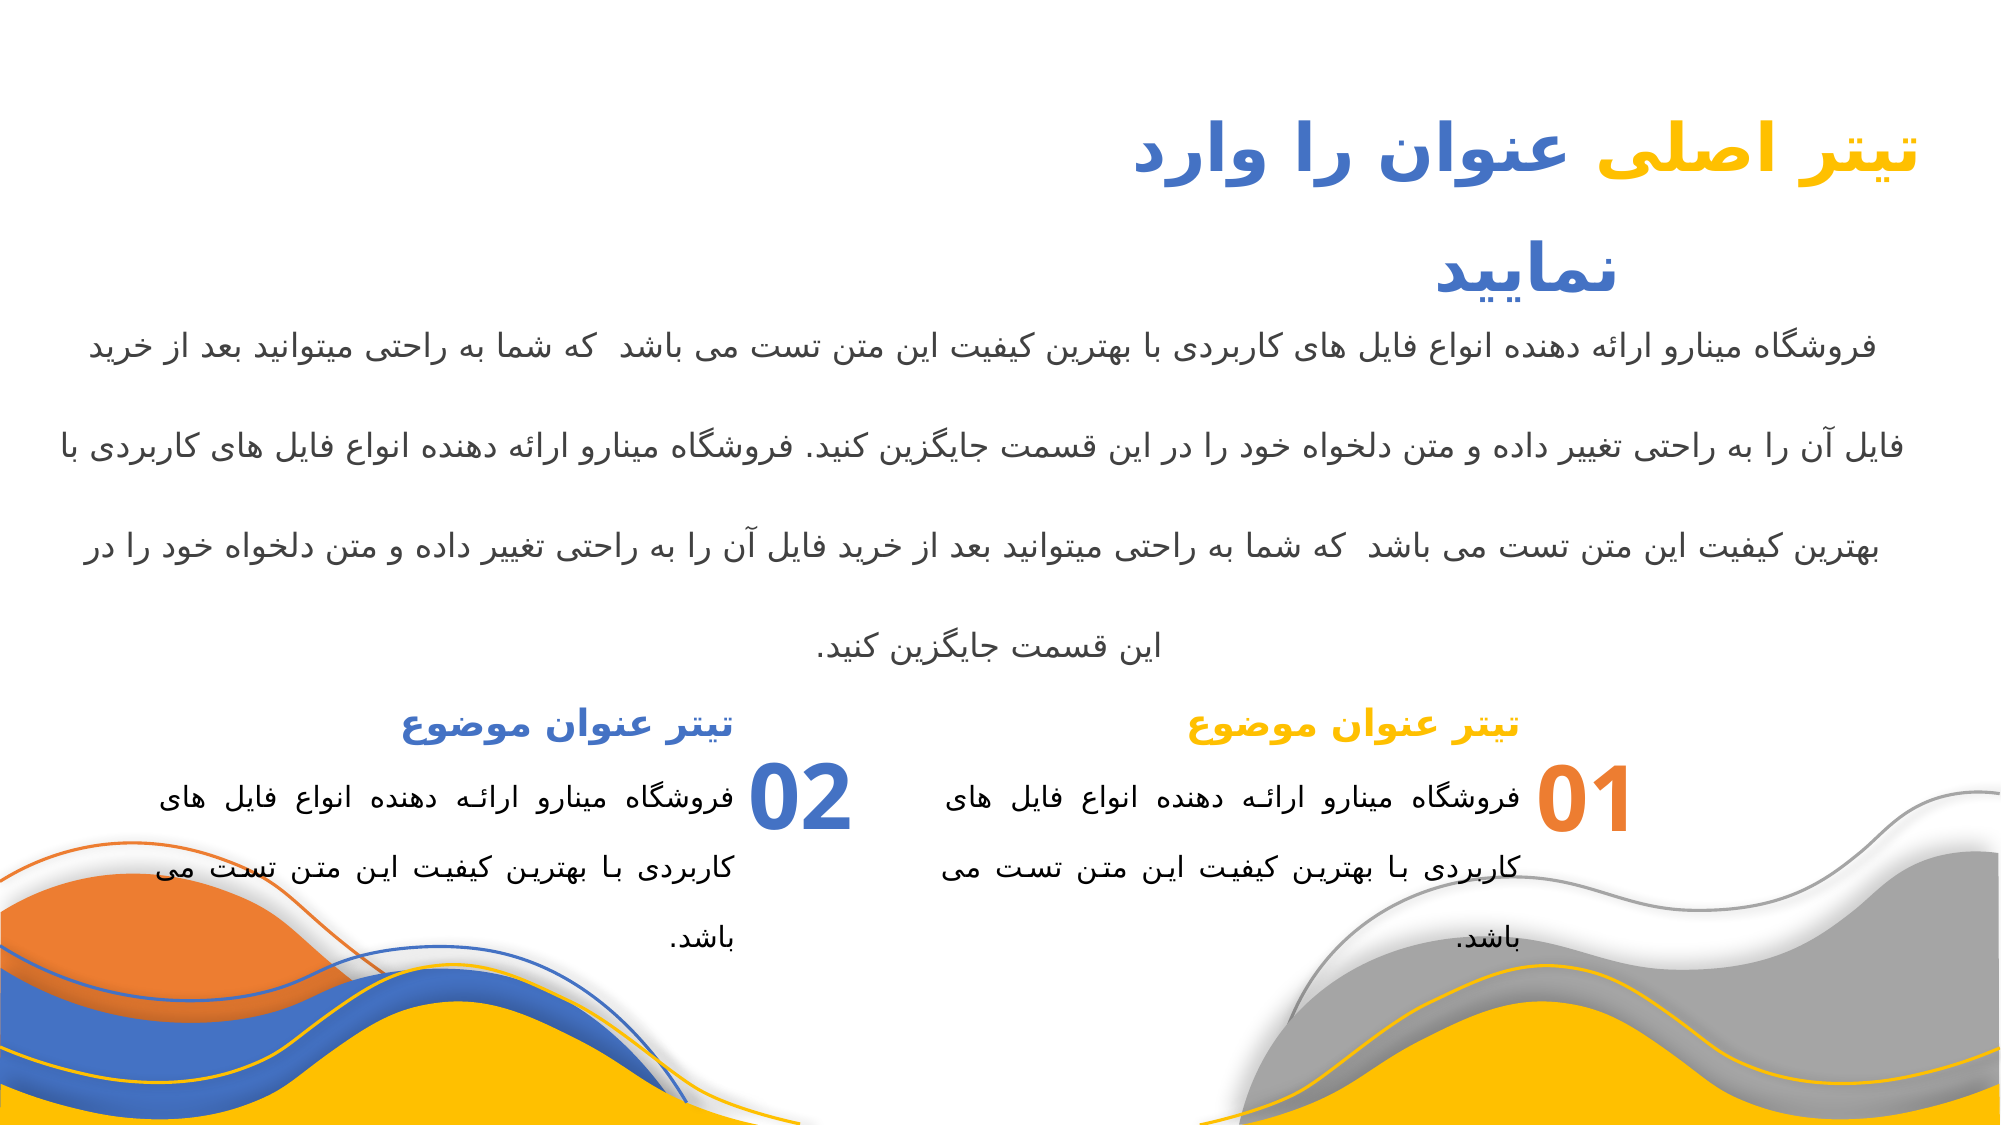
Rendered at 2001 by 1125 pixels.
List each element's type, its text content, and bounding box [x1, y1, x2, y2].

text_box تیتر اصلی عنوان را وارد نمایید [1115, 56, 1941, 312]
text_box 02 [750, 730, 921, 845]
text_box فروشگاه مینارو ارائه دهنده انواع فایل های کاربردی با بهترین کیفیت این متن تست می باشد که شما به راحتی میتوانید بعد از خرید فایل آن را به راحتی تغییر داده و متن دلخواه خود را در این قسمت جایگزین کنید. فروشگاه مینارو ارائه دهنده انواع فایل های کاربردی با بهترین کیفیت این متن تست می باشد که شما به راحتی میتوانید بعد از خرید فایل آن را به راحتی تغییر داده و متن دلخواه خود را در این قسمت جایگزین کنید. [43, 257, 1924, 772]
text_box تیتر عنوان موضوع فروشگاه مینارو ارائه دهنده انواع فایل های کاربردی با بهترین کیفیت این متن تست می باشد. [921, 691, 1536, 961]
text_box تیتر عنوان موضوع فروشگاه مینارو ارائه دهنده انواع فایل های کاربردی با بهترین کیفیت این متن تست می باشد. [135, 691, 750, 961]
text_box 01 [1536, 731, 1714, 846]
